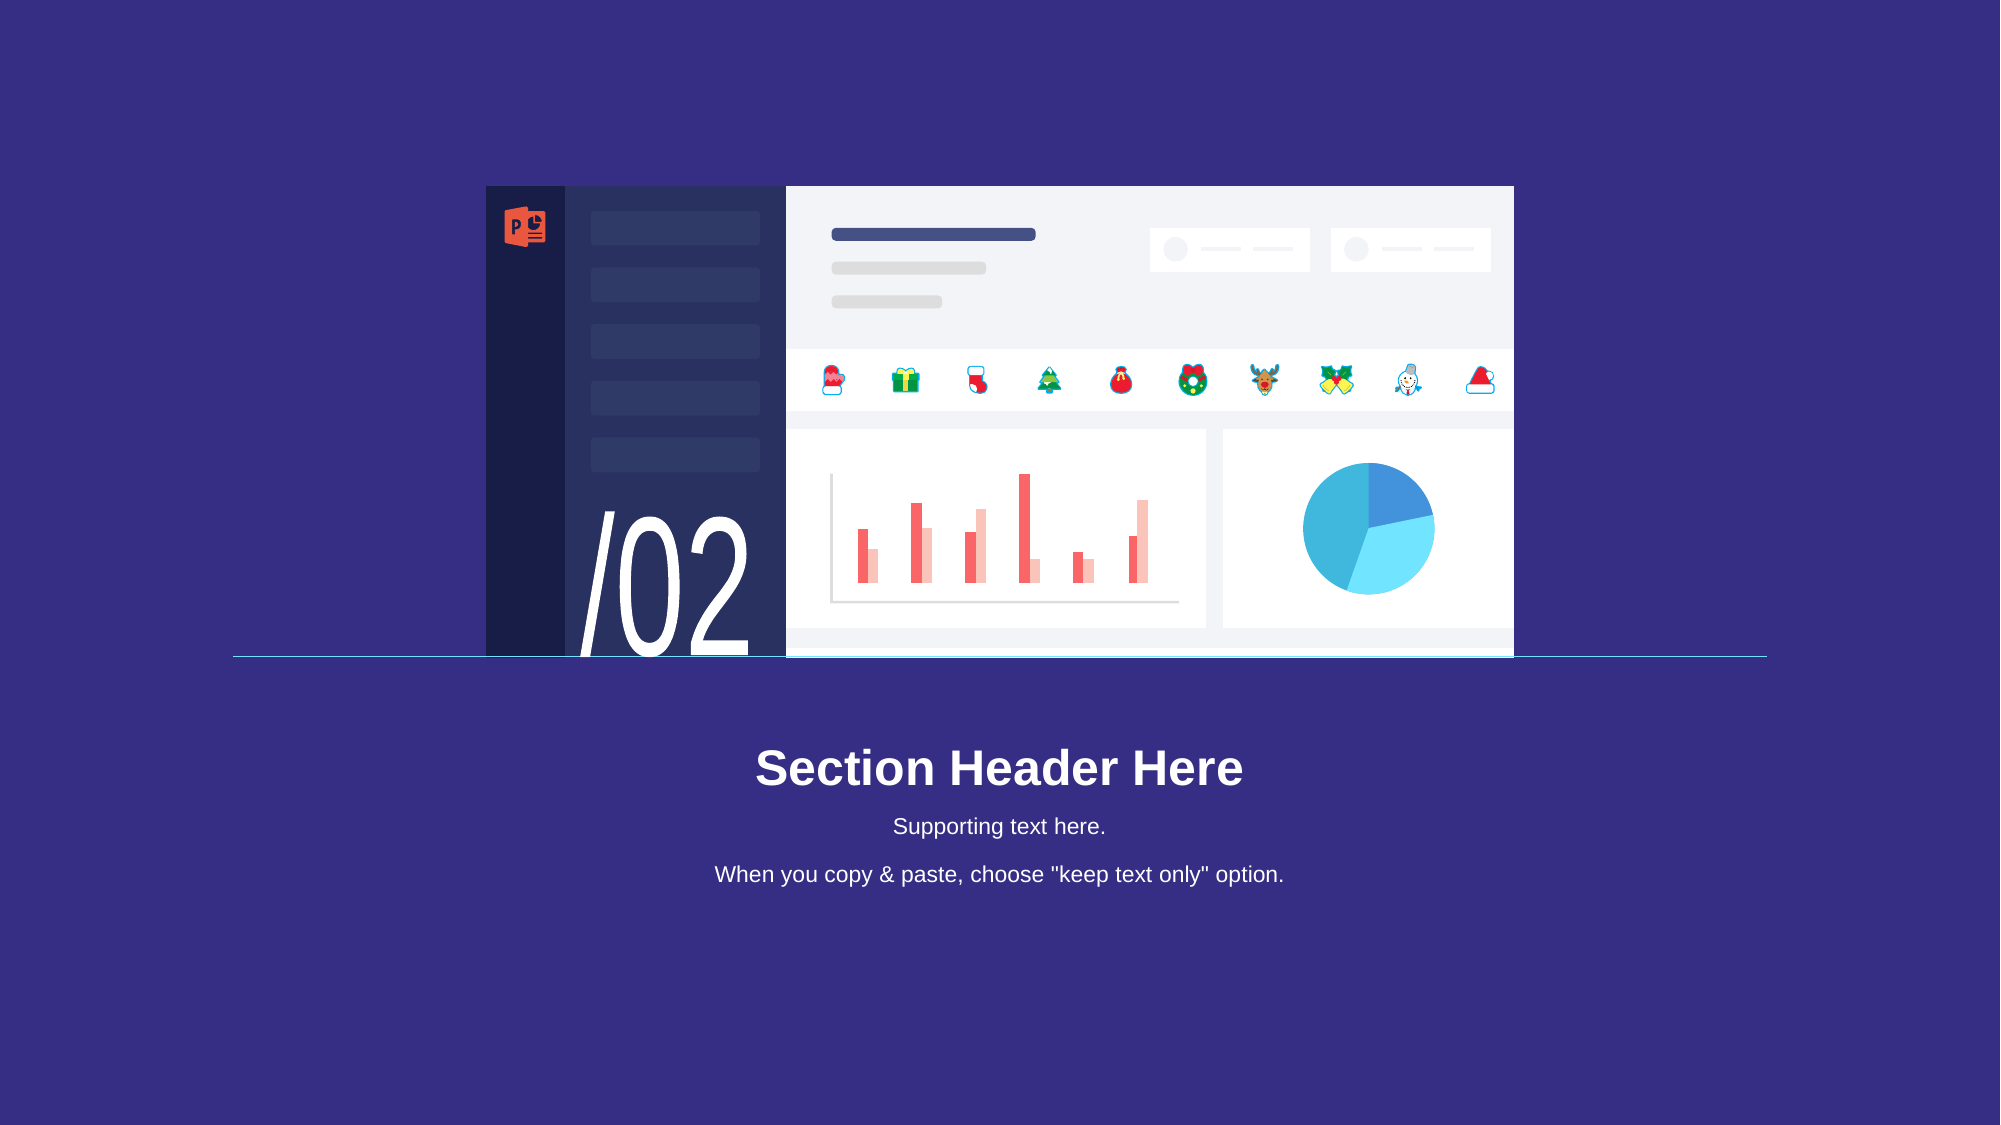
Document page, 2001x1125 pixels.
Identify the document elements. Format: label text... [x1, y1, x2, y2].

picture [970, 365, 985, 375]
picture [1482, 366, 1493, 372]
list Supporting text here. When you copy & paste, choose "keep text only" option. [109, 804, 1890, 971]
title Section Header Here [109, 657, 1890, 804]
